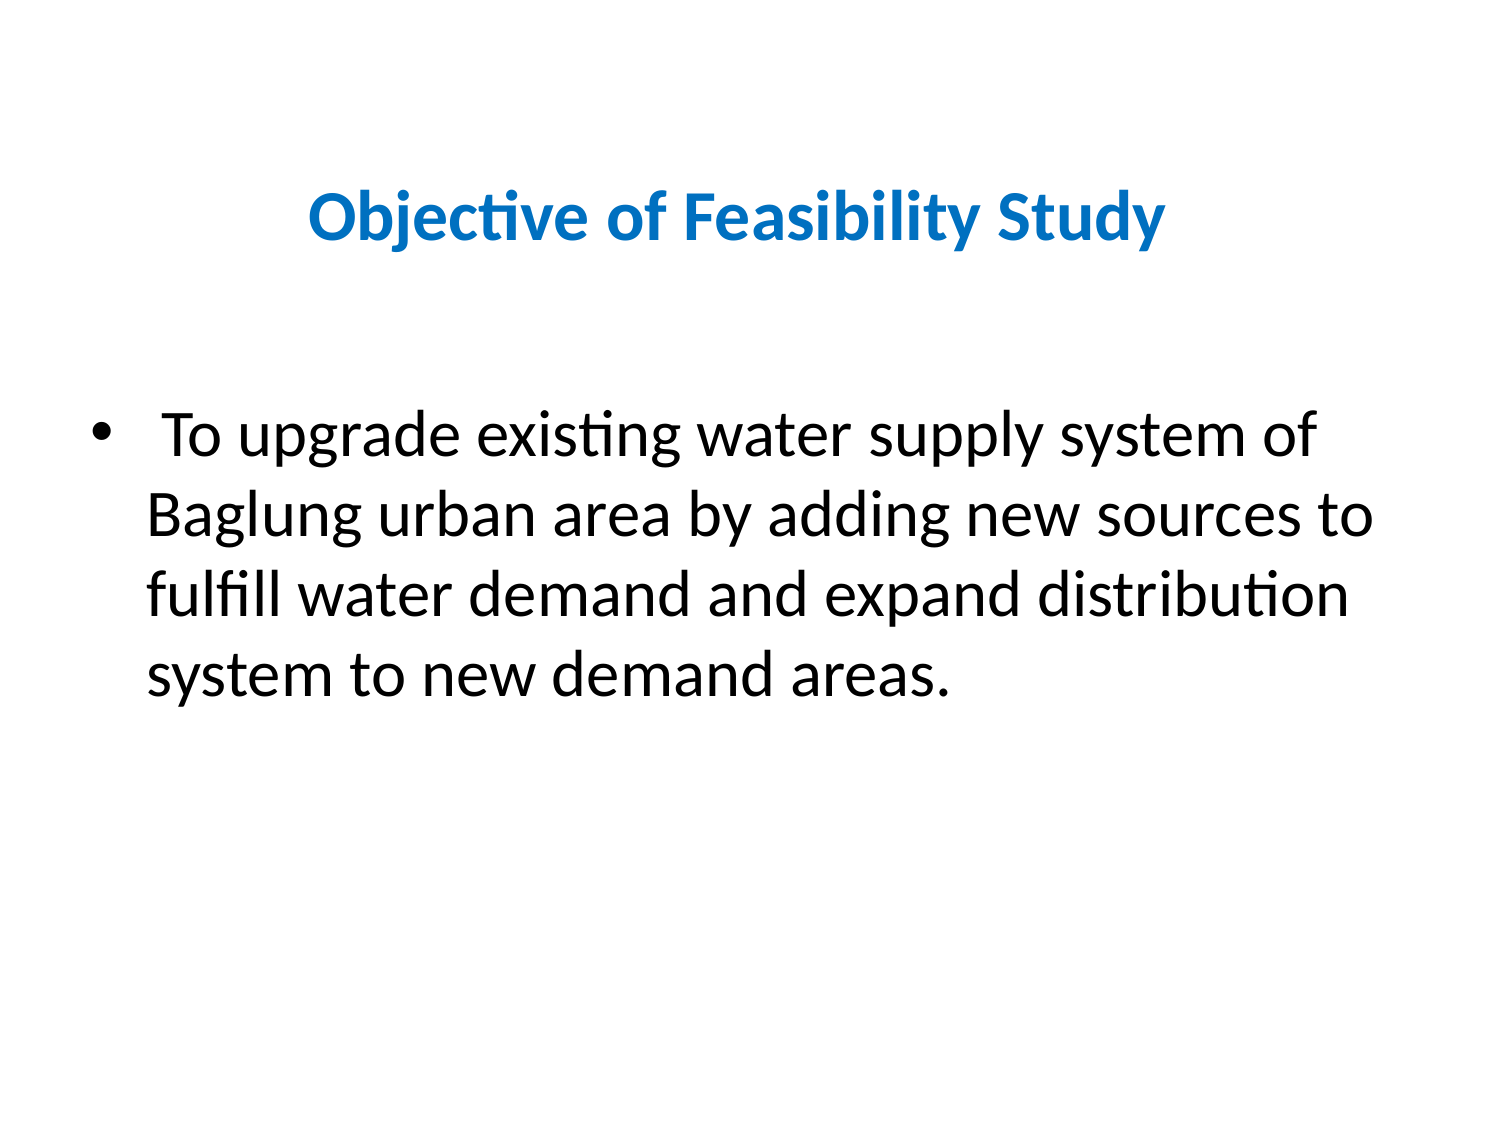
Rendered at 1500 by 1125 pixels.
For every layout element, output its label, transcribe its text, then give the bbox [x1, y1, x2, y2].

list To upgrade existing water supply system of Baglung urban area by adding new sources to fulfill water demand and expand distribution system to new demand areas. [75, 382, 1463, 975]
title Objective of Feasibility Study [62, 75, 1413, 263]
